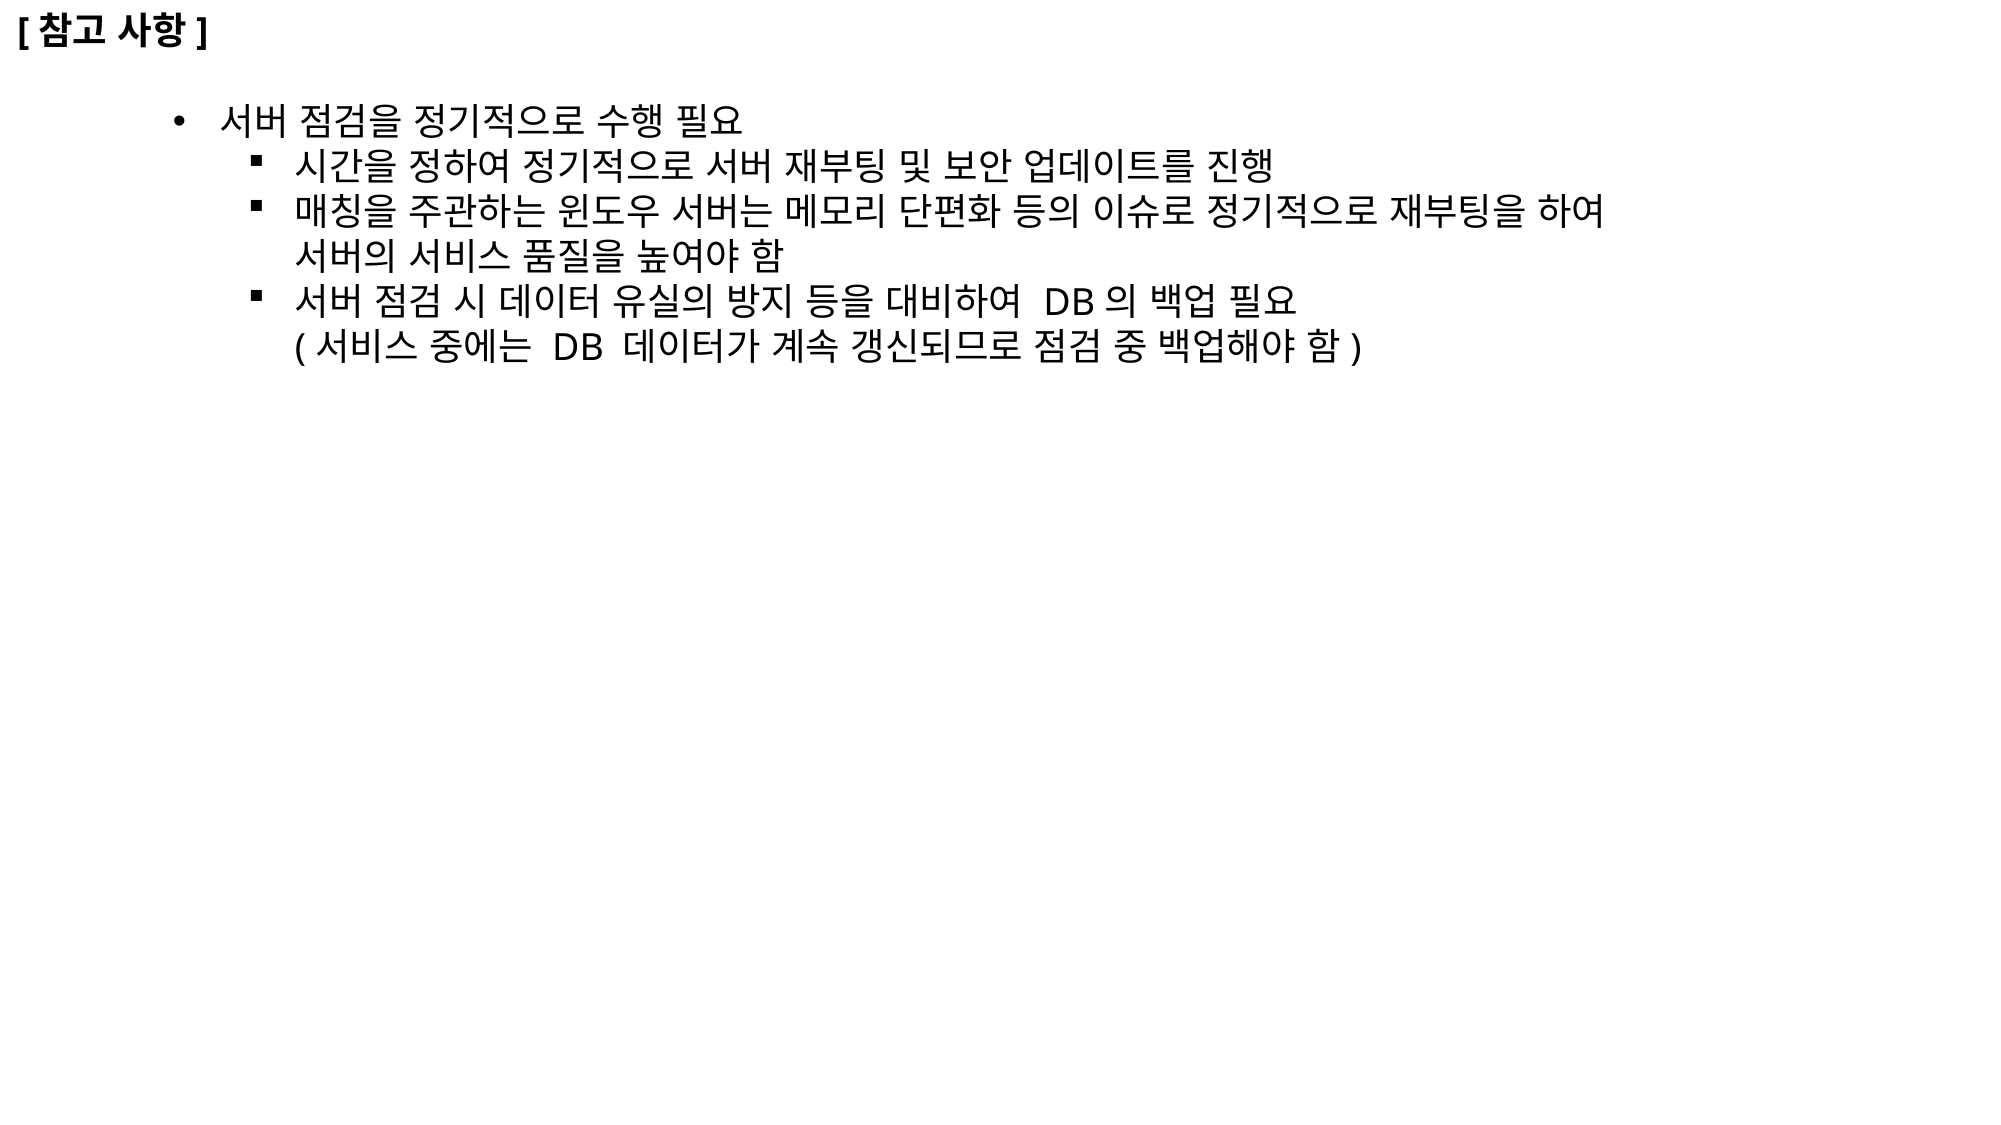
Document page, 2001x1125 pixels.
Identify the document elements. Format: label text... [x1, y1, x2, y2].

text_box 서버 점검을 정기적으로 수행 필요 시간을 정하여 정기적으로 서버 재부팅 및 보안 업데이트를 진행 매칭을 주관하는 윈도우 서버는 메모리 단편화 등의 이슈로 정기적으로 재부팅을 하여 서버의 서비스 품질을 높여야 함 서버 점검 시 데이터 유실의 방지 등을 대비하여 DB의 백업 필요 (서비스 중에는 DB 데이터가 계속 갱신되므로 점검 중 백업해야 함) [158, 90, 1633, 376]
text_box [참고 사항] [2, 0, 224, 60]
